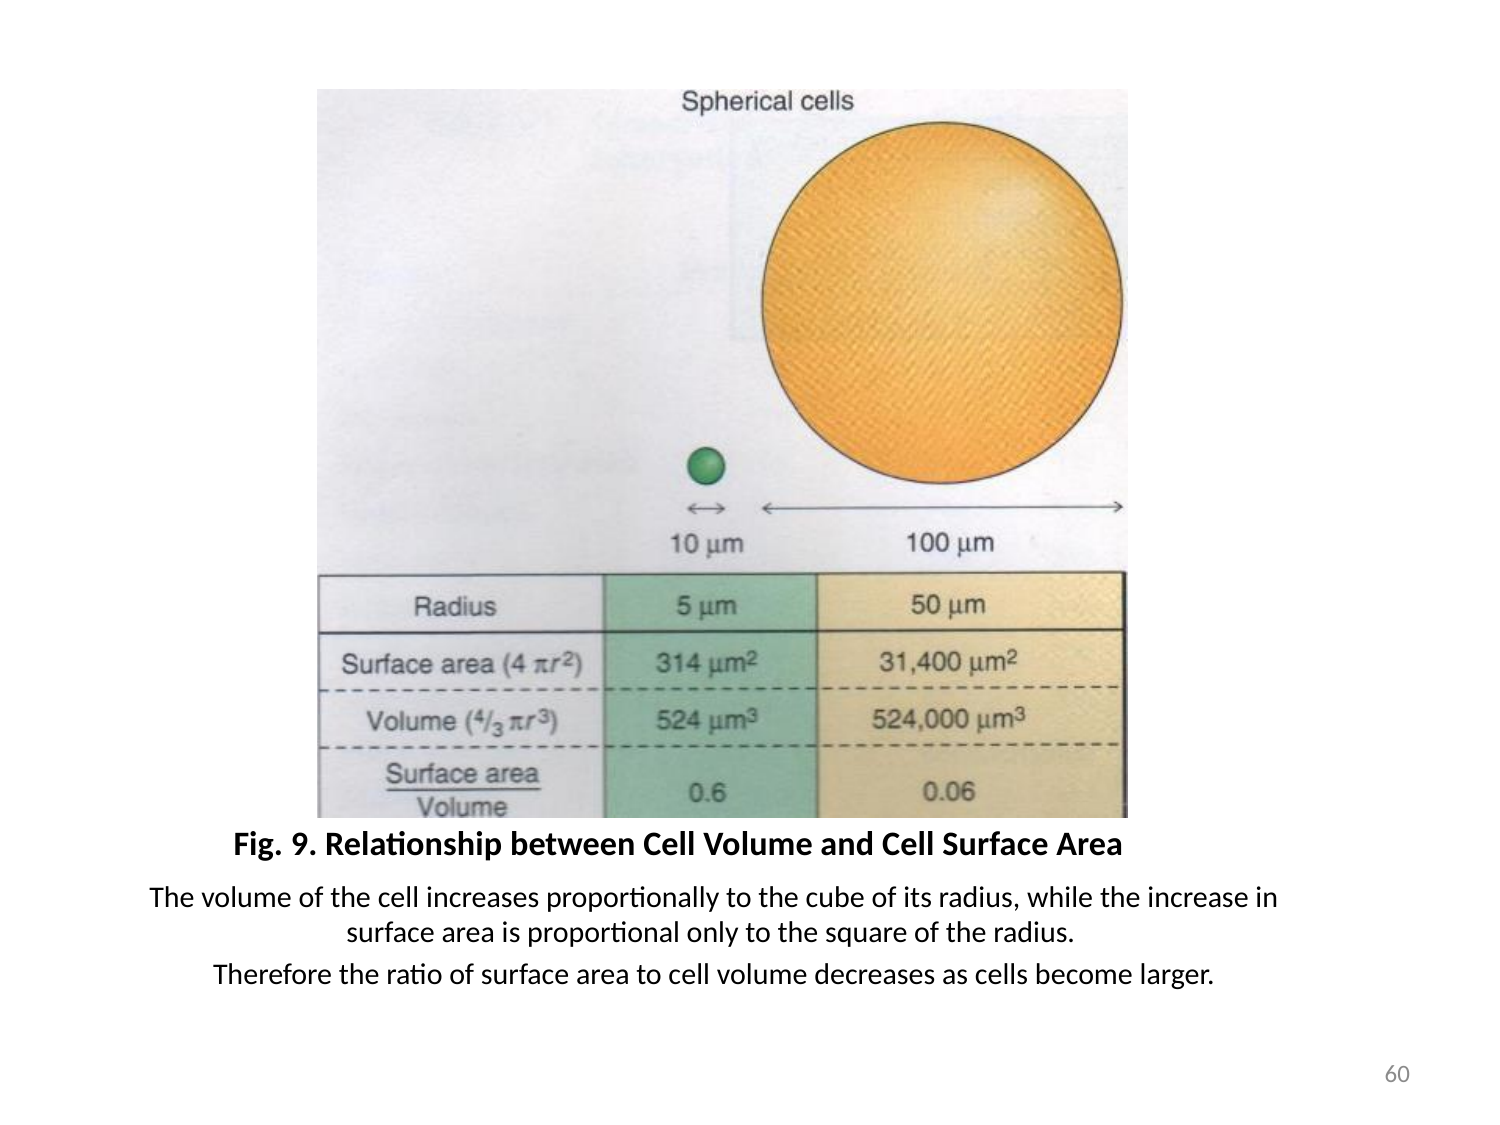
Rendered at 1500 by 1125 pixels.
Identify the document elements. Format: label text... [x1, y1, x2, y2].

title Fig. 9. Relationship between Cell Volume and Cell Surfaсe Area [218, 786, 1218, 869]
list The volume of the cell increases proportionally to the cube of its radius, while the increase in surface area is proportional only to the square of the radius. Therefore the ratio of surface area to cell volume decreases as cells become larger. [123, 869, 1306, 1000]
picture [317, 89, 1129, 819]
slide_number 60 [1074, 1042, 1425, 1103]
